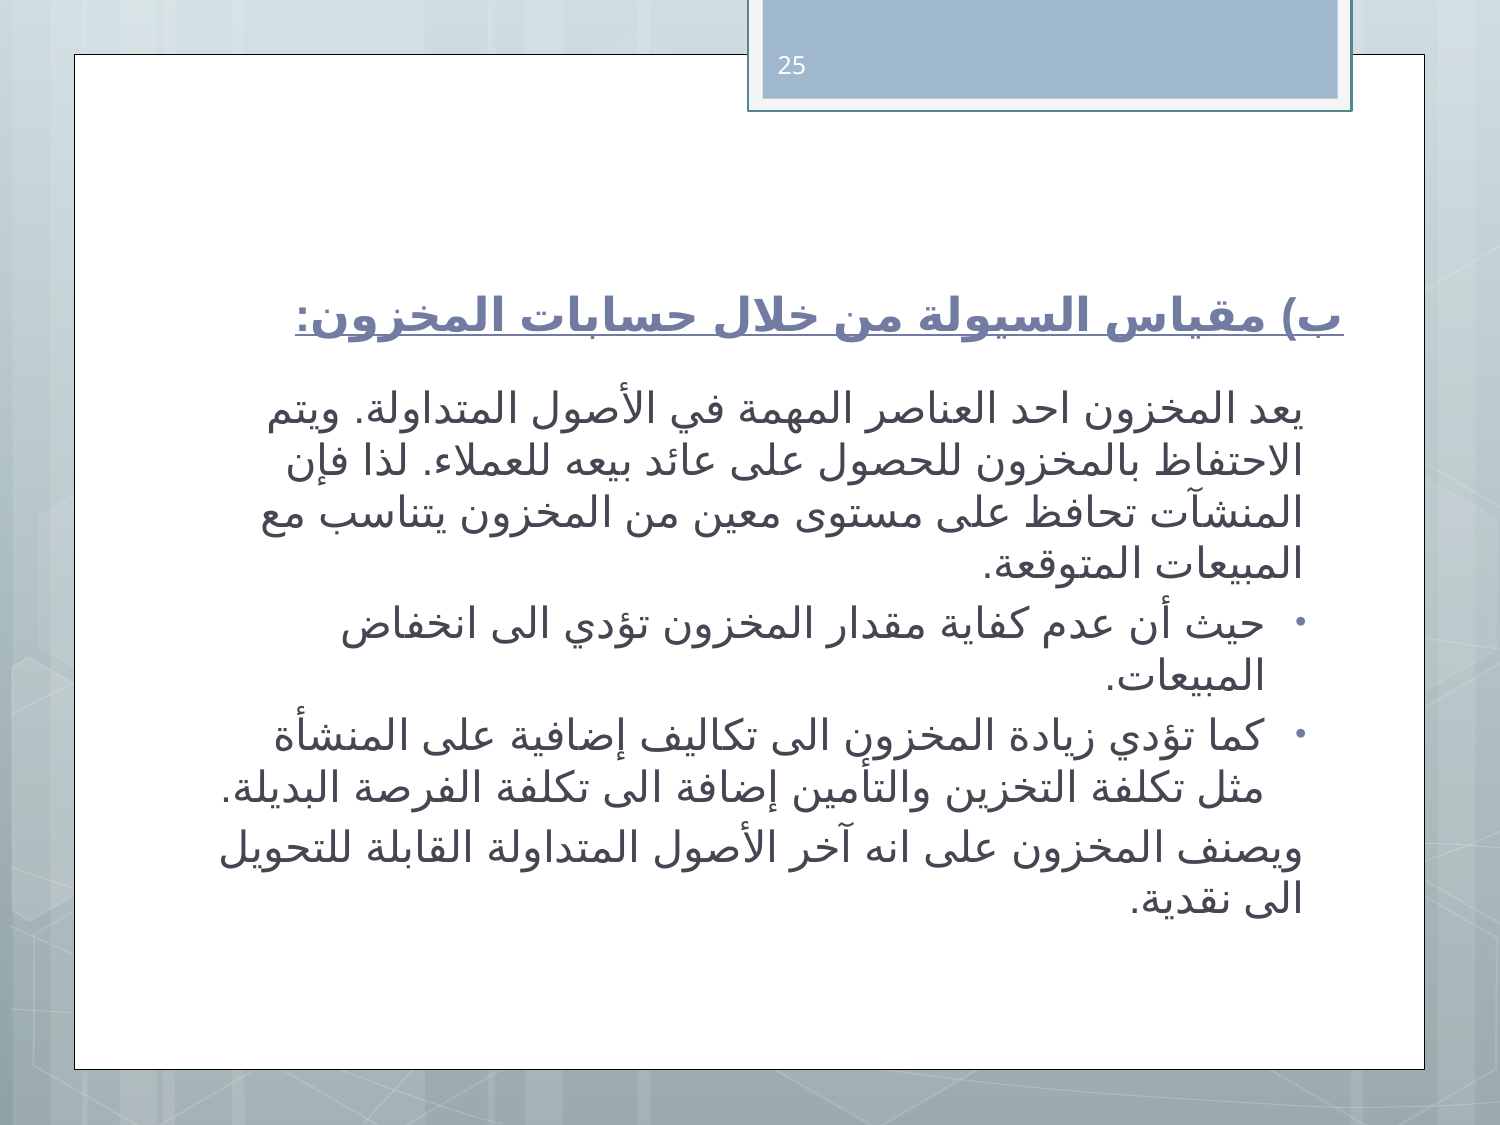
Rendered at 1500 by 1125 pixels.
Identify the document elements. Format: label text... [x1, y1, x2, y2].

list يعد المخزون احد العناصر المهمة في الأصول المتداولة. ويتم الاحتفاظ بالمخزون للحصول على عائد بيعه للعملاء. لذا فإن المنشآت تحافظ على مستوى معين من المخزون يتناسب مع المبيعات المتوقعة. حيث أن عدم كفاية مقدار المخزون تؤدي الى انخفاض المبيعات. كما تؤدي زيادة المخزون الى تكاليف إضافية على المنشأة مثل تكلفة التخزين والتأمين إضافة الى تكلفة الفرصة البديلة. ويصنف المخزون على انه آخر الأصول المتداولة القابلة للتحويل الى نقدية. [195, 373, 1330, 950]
slide_number 25 [762, 36, 982, 97]
title ب) مقياس السيولة من خلال حسابات المخزون: [206, 243, 1359, 349]
